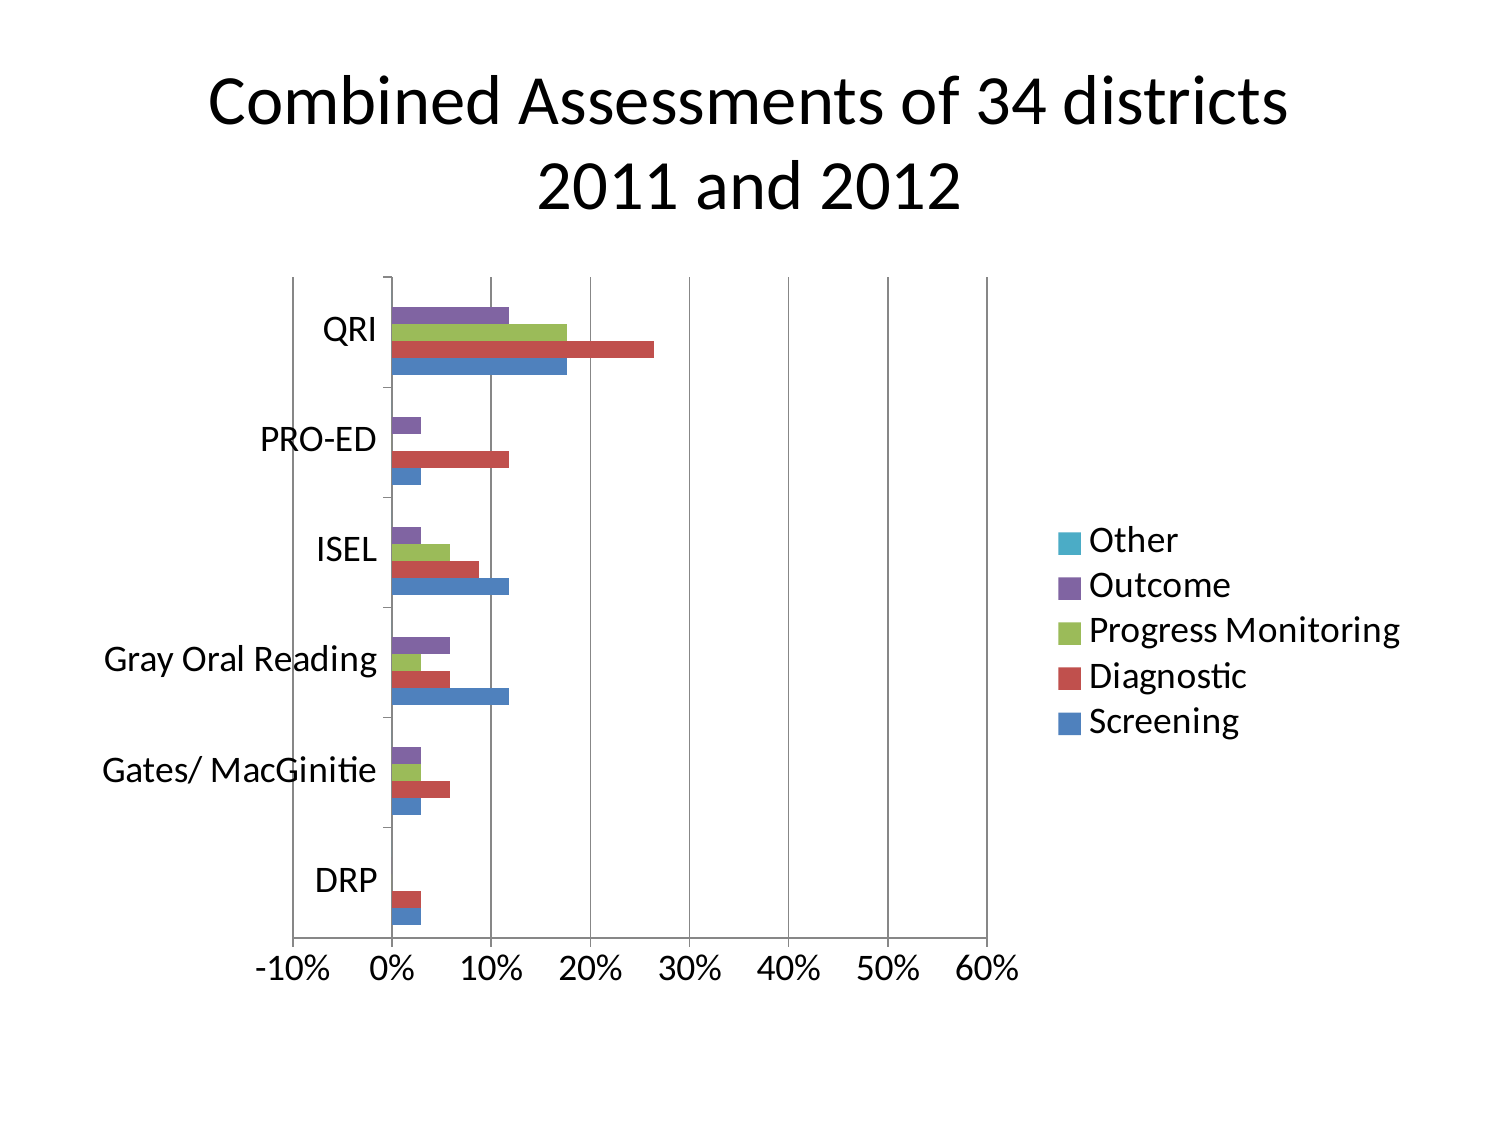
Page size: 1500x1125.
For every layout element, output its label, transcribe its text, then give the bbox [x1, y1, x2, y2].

chart [74, 262, 1426, 1006]
title Combined Assessments of 34 districts 2011 and 2012 [75, 45, 1425, 233]
